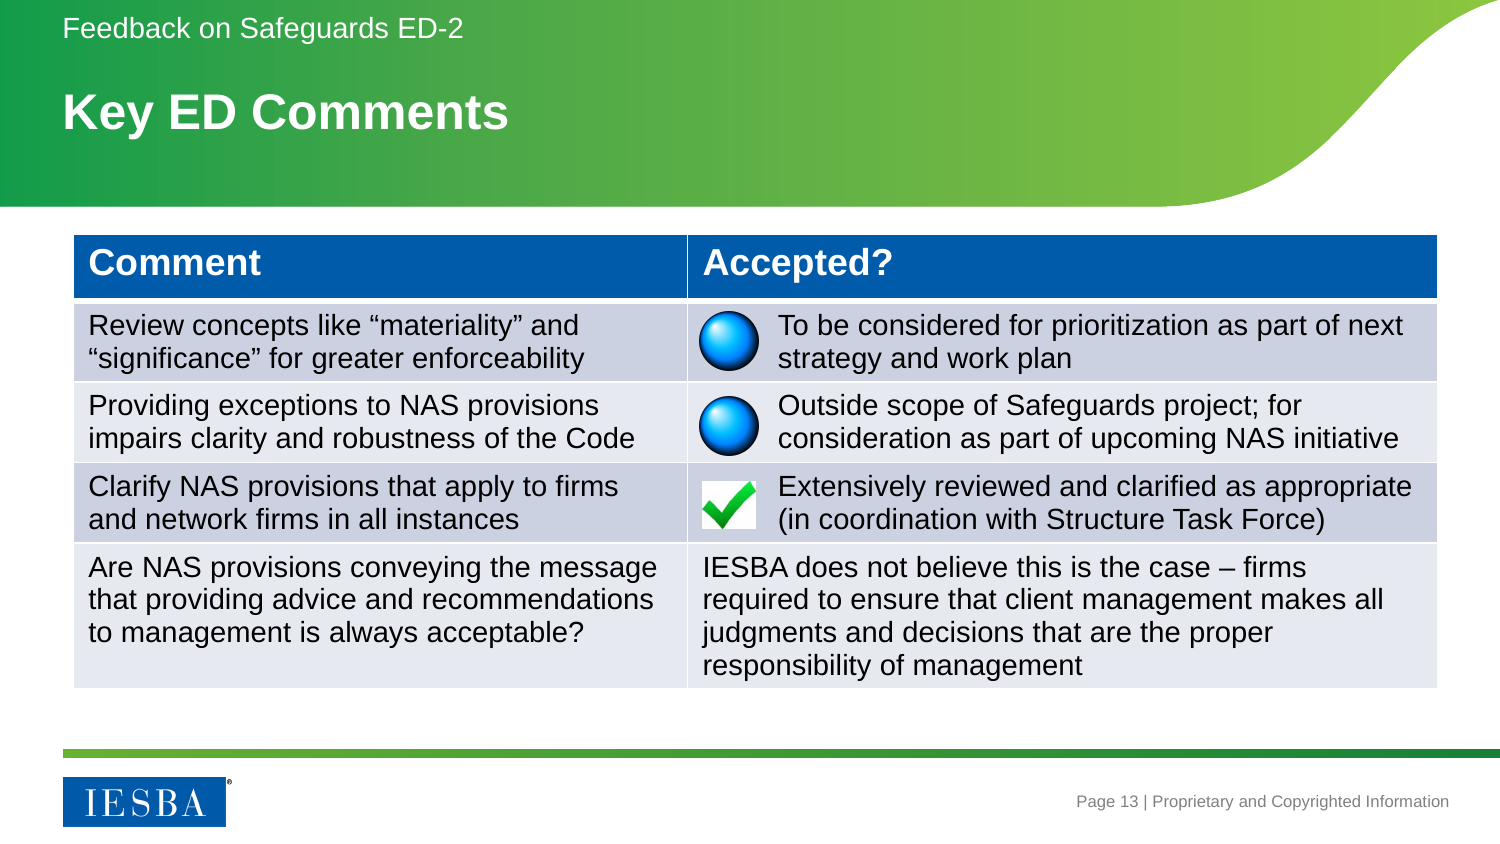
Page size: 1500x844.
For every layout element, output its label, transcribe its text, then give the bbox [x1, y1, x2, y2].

table_cell Outside scope of Safeguards project; for consideration as part of upcoming NAS initiative [688, 383, 1437, 462]
title Key ED Comments [62, 46, 1300, 172]
table_cell Review concepts like “materiality” and “significance” for greater enforceability [74, 304, 687, 381]
table_header Accepted? [688, 235, 1437, 298]
table_cell Extensively reviewed and clarified as appropriate (in coordination with Structure Task Force) [688, 463, 1437, 542]
picture [697, 309, 761, 373]
table_cell Are NAS provisions conveying the message that providing advice and recommendations to management is always acceptable? [74, 544, 687, 688]
table_cell IESBA does not believe this is the case – firms required to ensure that client management makes all judgments and decisions that are the proper responsibility of management [688, 544, 1437, 688]
picture [63, 777, 232, 827]
table_cell Providing exceptions to NAS provisions impairs clarity and robustness of the Code [74, 383, 687, 462]
picture [697, 394, 761, 457]
subtitle Feedback on Safeguards ED-2 [62, 9, 638, 47]
table_cell Clarify NAS provisions that apply to firms and network firms in all instances [74, 463, 687, 542]
table_header Comment [74, 235, 687, 298]
picture [702, 481, 756, 529]
table_cell To be considered for prioritization as part of next strategy and work plan [688, 304, 1437, 381]
picture [0, 0, 1500, 207]
